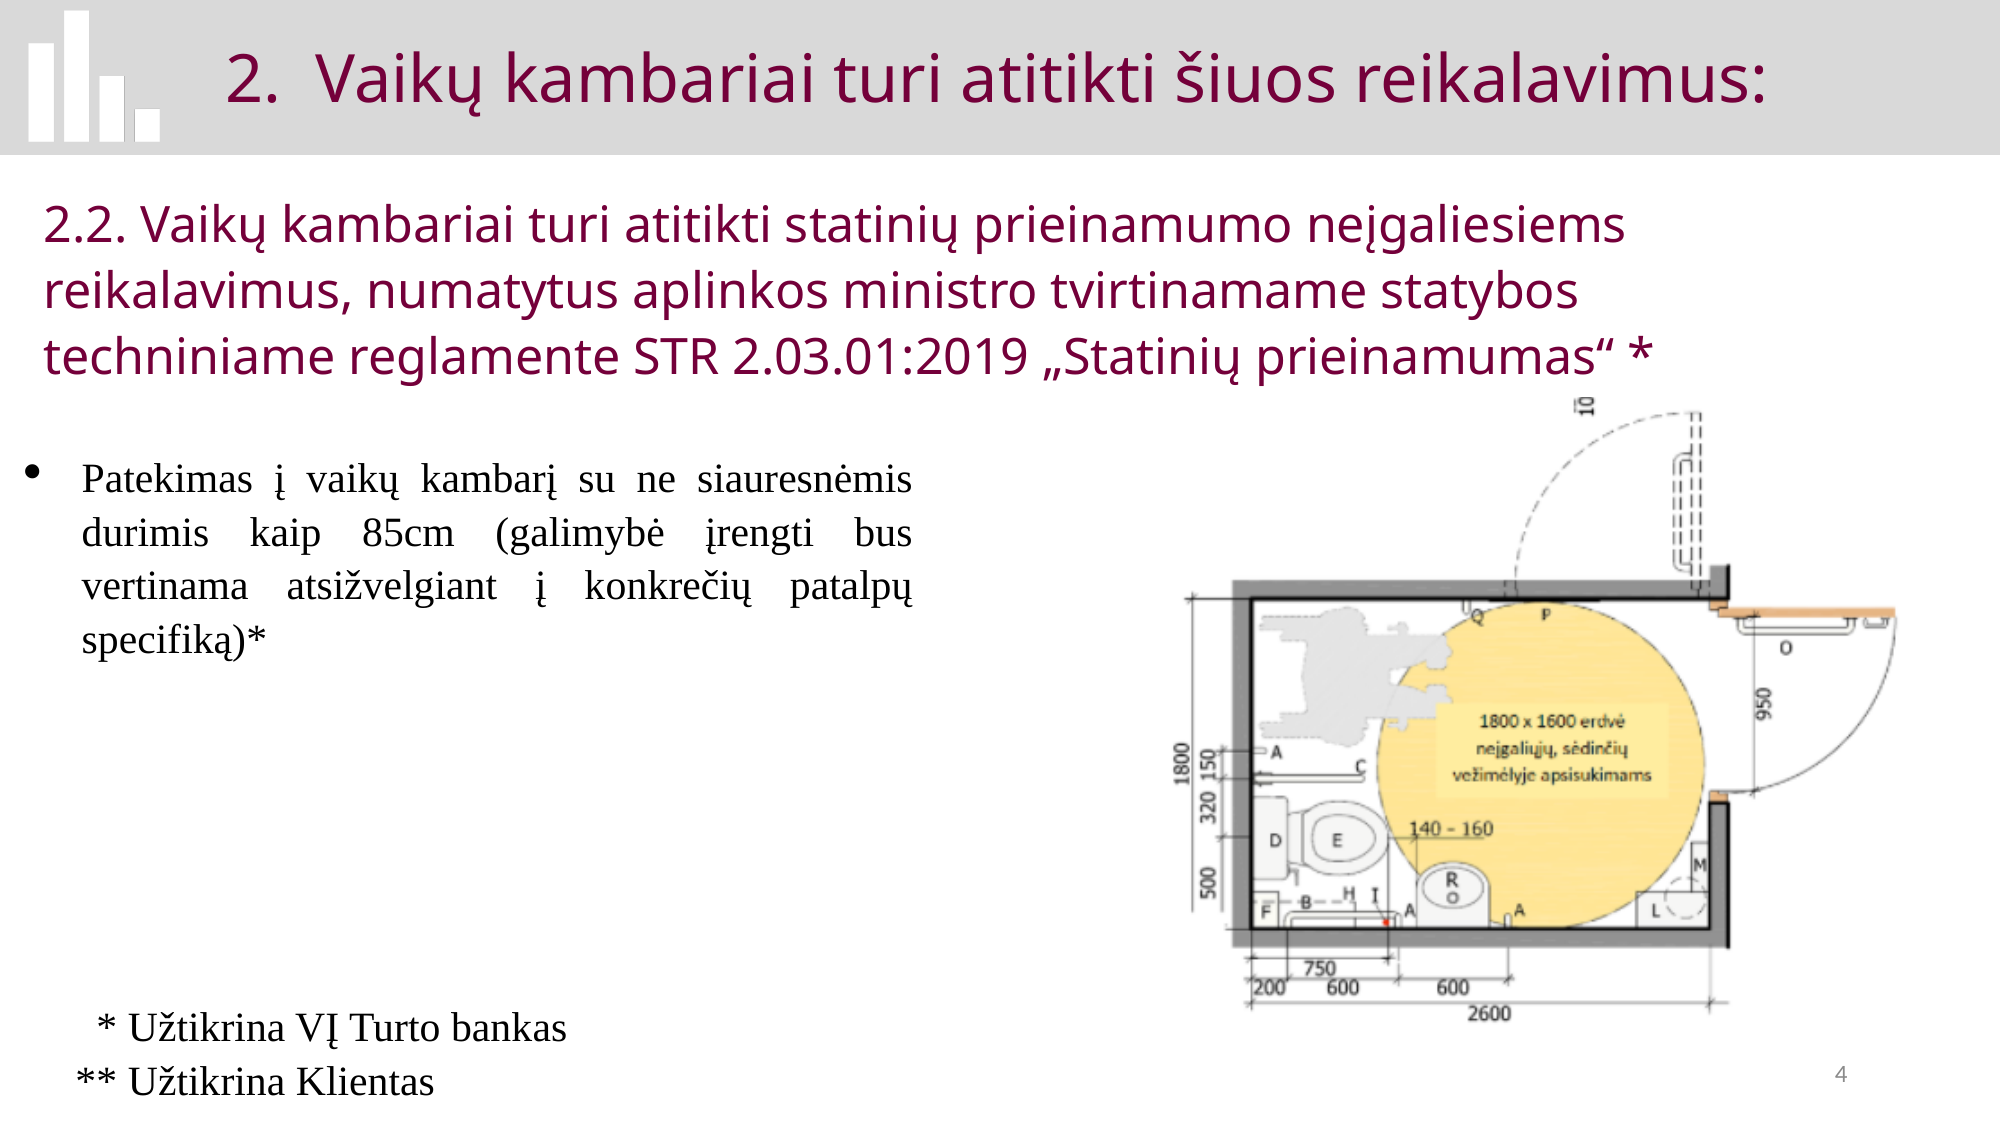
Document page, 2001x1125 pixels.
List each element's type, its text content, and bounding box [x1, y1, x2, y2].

text_box 2.2. Vaikų kambariai turi atitikti statinių prieinamumo neįgaliesiems reikalavimus, numatytus aplinkos ministro tvirtinamame statybos techniniame reglamente STR 2.03.01:2019 „Statinių prieinamumas“ * [28, 122, 1725, 392]
picture [28, 10, 160, 142]
text_box Patekimas į vaikų kambarį su ne siauresnėmis durimis kaip 85cm (galimybė įrengti bus vertinama atsižvelgiant į konkrečių patalpų specifiką)* [10, 397, 929, 669]
slide_number 4 [1412, 1042, 1863, 1103]
picture [1163, 397, 1928, 1037]
text_box * Užtikrina VĮ Turto bankas ** Užtikrina Klientas [60, 989, 885, 1112]
text_box 2. Vaikų kambariai turi atitikti šiuos reikalavimus: [210, 11, 1881, 123]
text_box [0, 0, 2000, 155]
